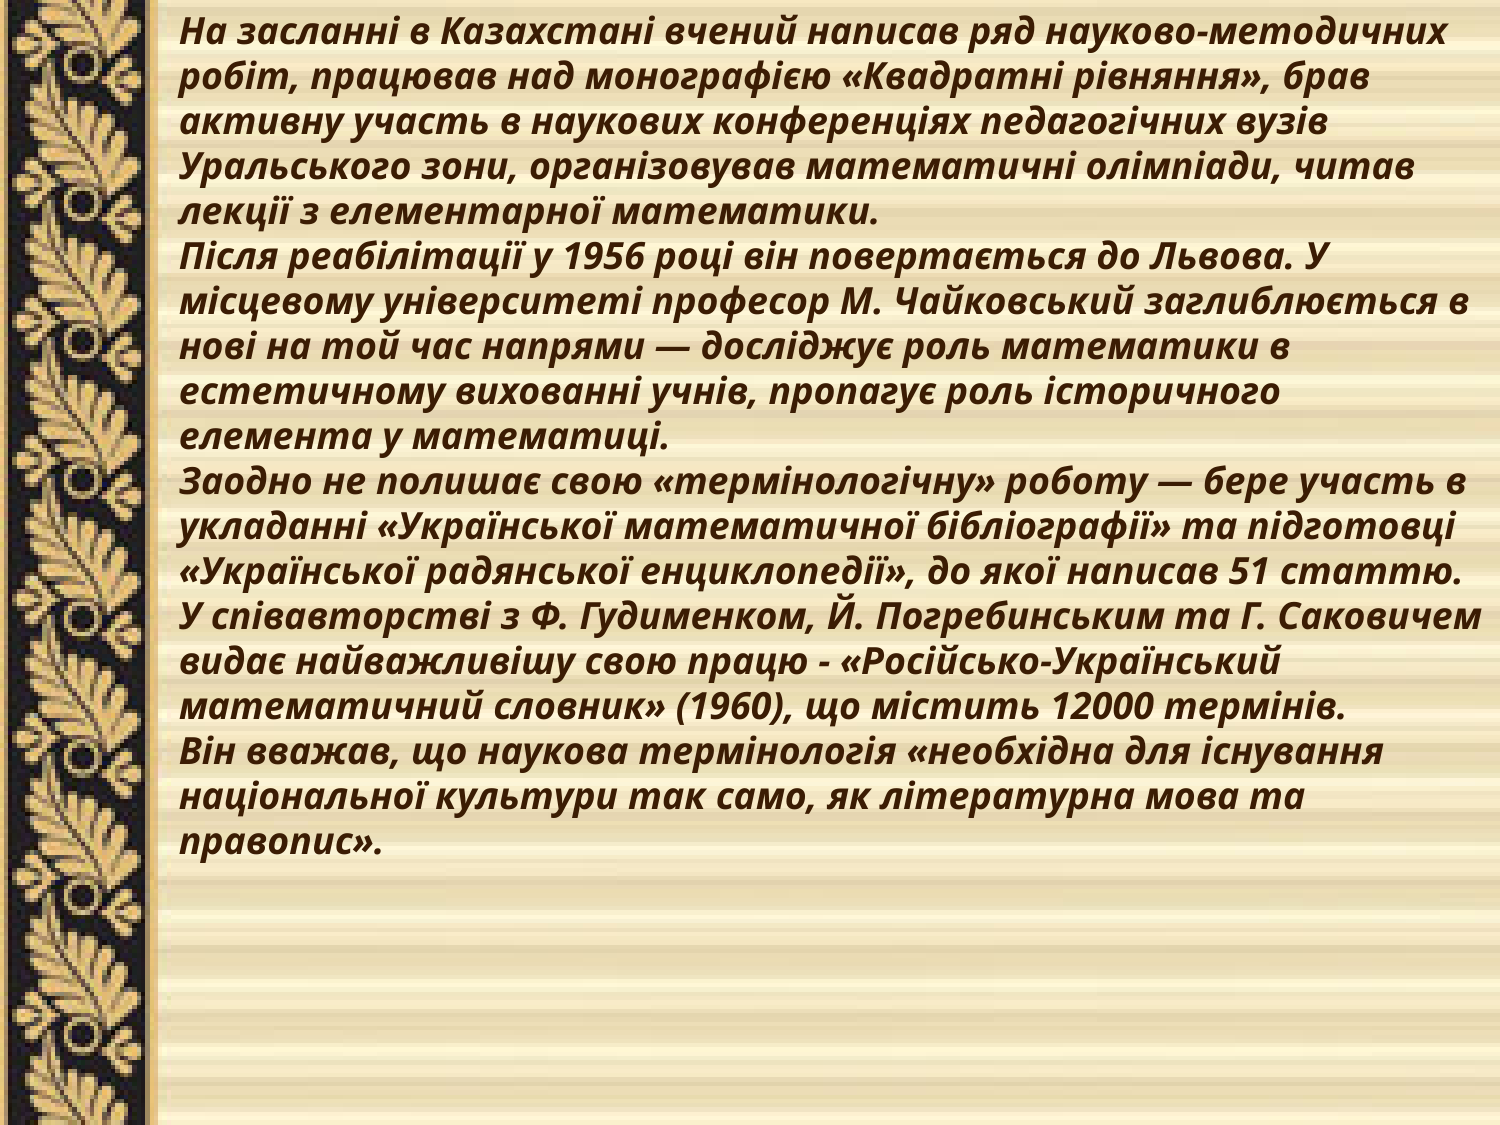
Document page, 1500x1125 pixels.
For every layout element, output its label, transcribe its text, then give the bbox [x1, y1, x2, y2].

text_box На засланні в Казахстані вчений написав ряд науково-методичних робіт, працював над монографією «Квадратні рівняння», брав активну участь в наукових конференціях педагогічних вузів Уральського зони, організовував математичні олімпіади, читав лекції з елементарної математики. Після реабілітації у 1956 році він повертається до Львова. У місцевому університеті професор М. Чайковський заглиблюється в нові на той час напрями — досліджує роль математики в естетичному вихованні учнів, пропагує роль історичного елемента у математиці. Заодно не полишає свою «термінологічну» роботу — бере участь в укладанні «Української математичної бібліографії» та підготовці «Української радянської енциклопедії», до якої написав 51 статтю. У співавторстві з Ф. Гудименком, Й. Погребинським та Г. Саковичем видає найважливішу свою працю - «Російсько-Український математичний словник» (1960), що містить 12000 термінів. Він вважав, що наукова термінологія «необхідна для існування національної культури так само, як літературна мова та правопис». [163, 0, 1500, 870]
picture [0, 0, 1500, 1125]
